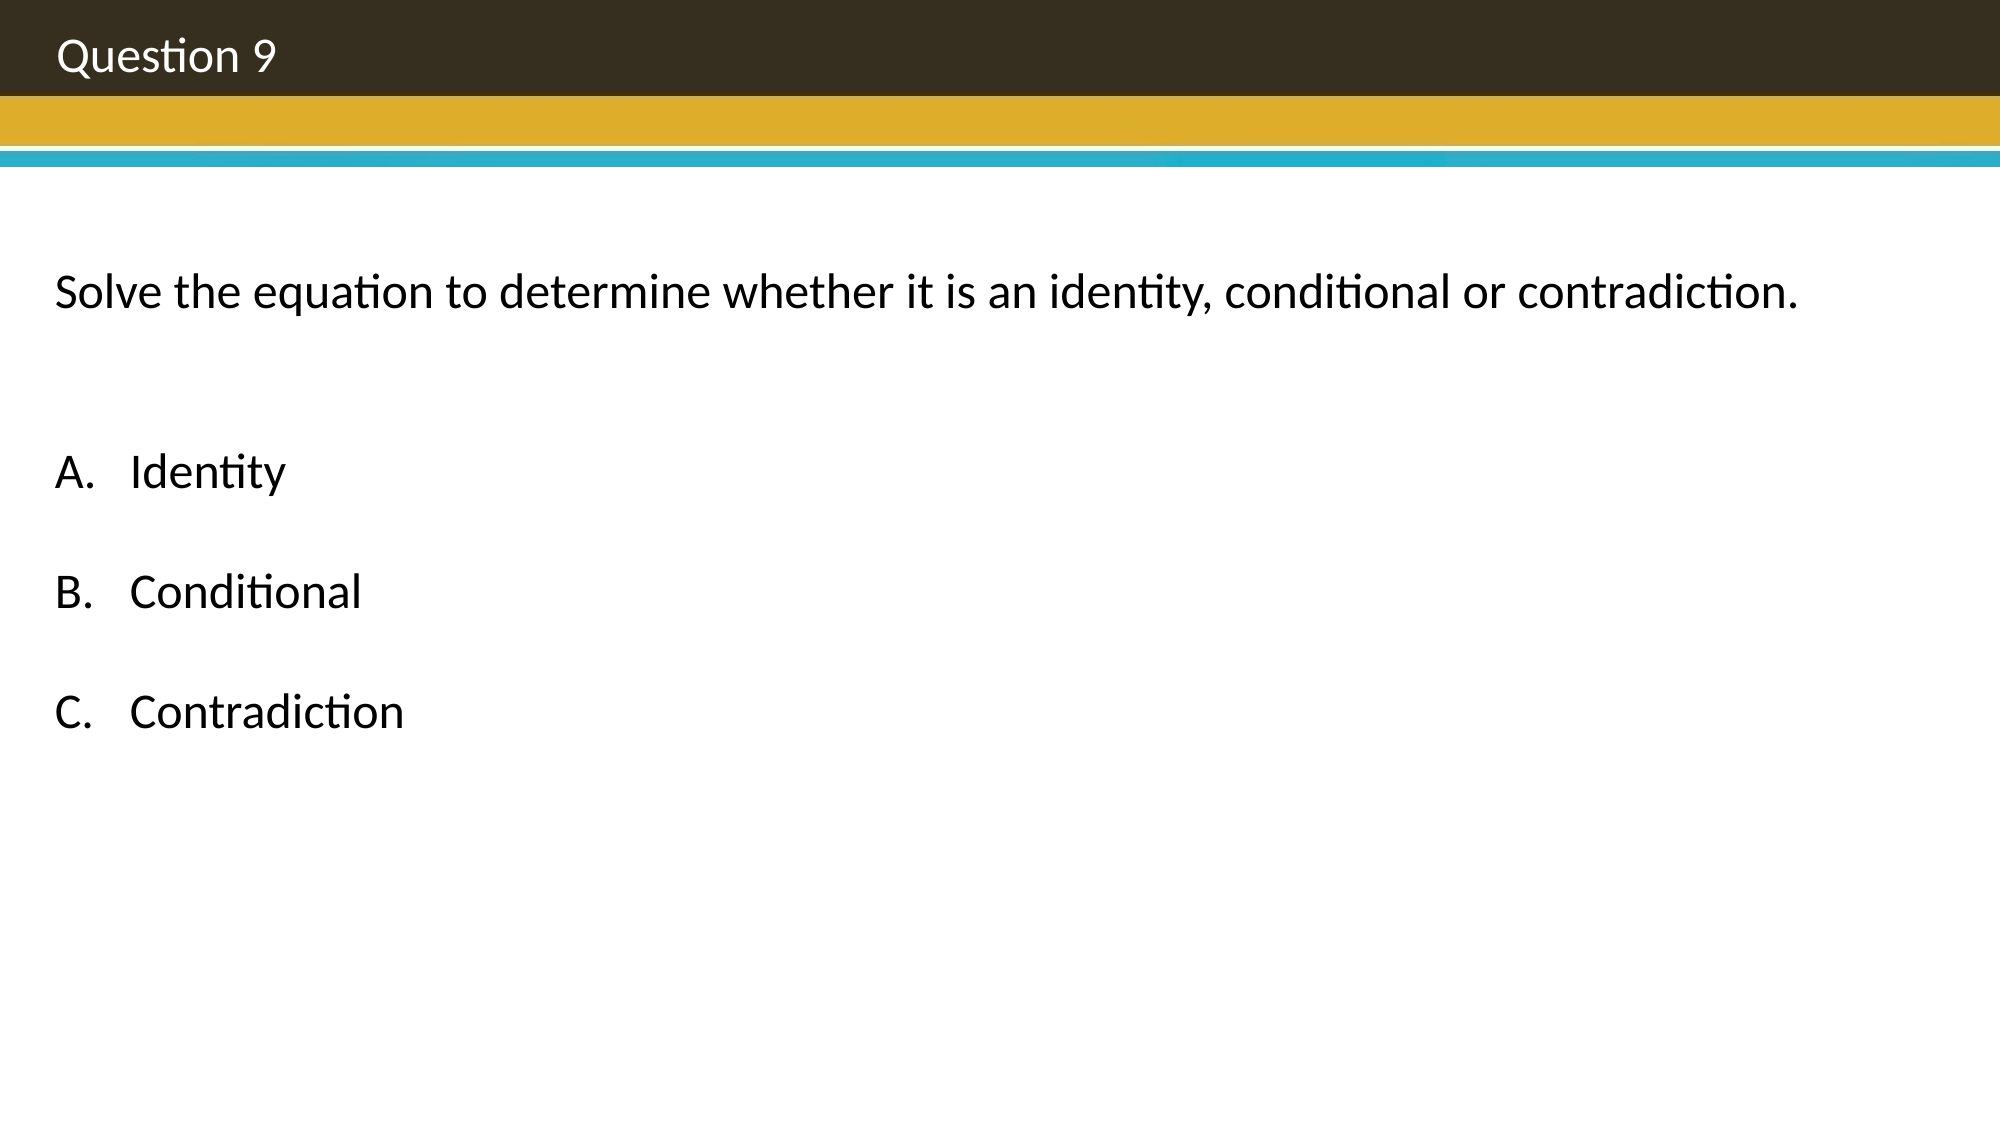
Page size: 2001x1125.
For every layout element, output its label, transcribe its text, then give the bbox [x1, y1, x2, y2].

text_box Question 9 [41, 14, 293, 90]
picture [0, 0, 2000, 167]
